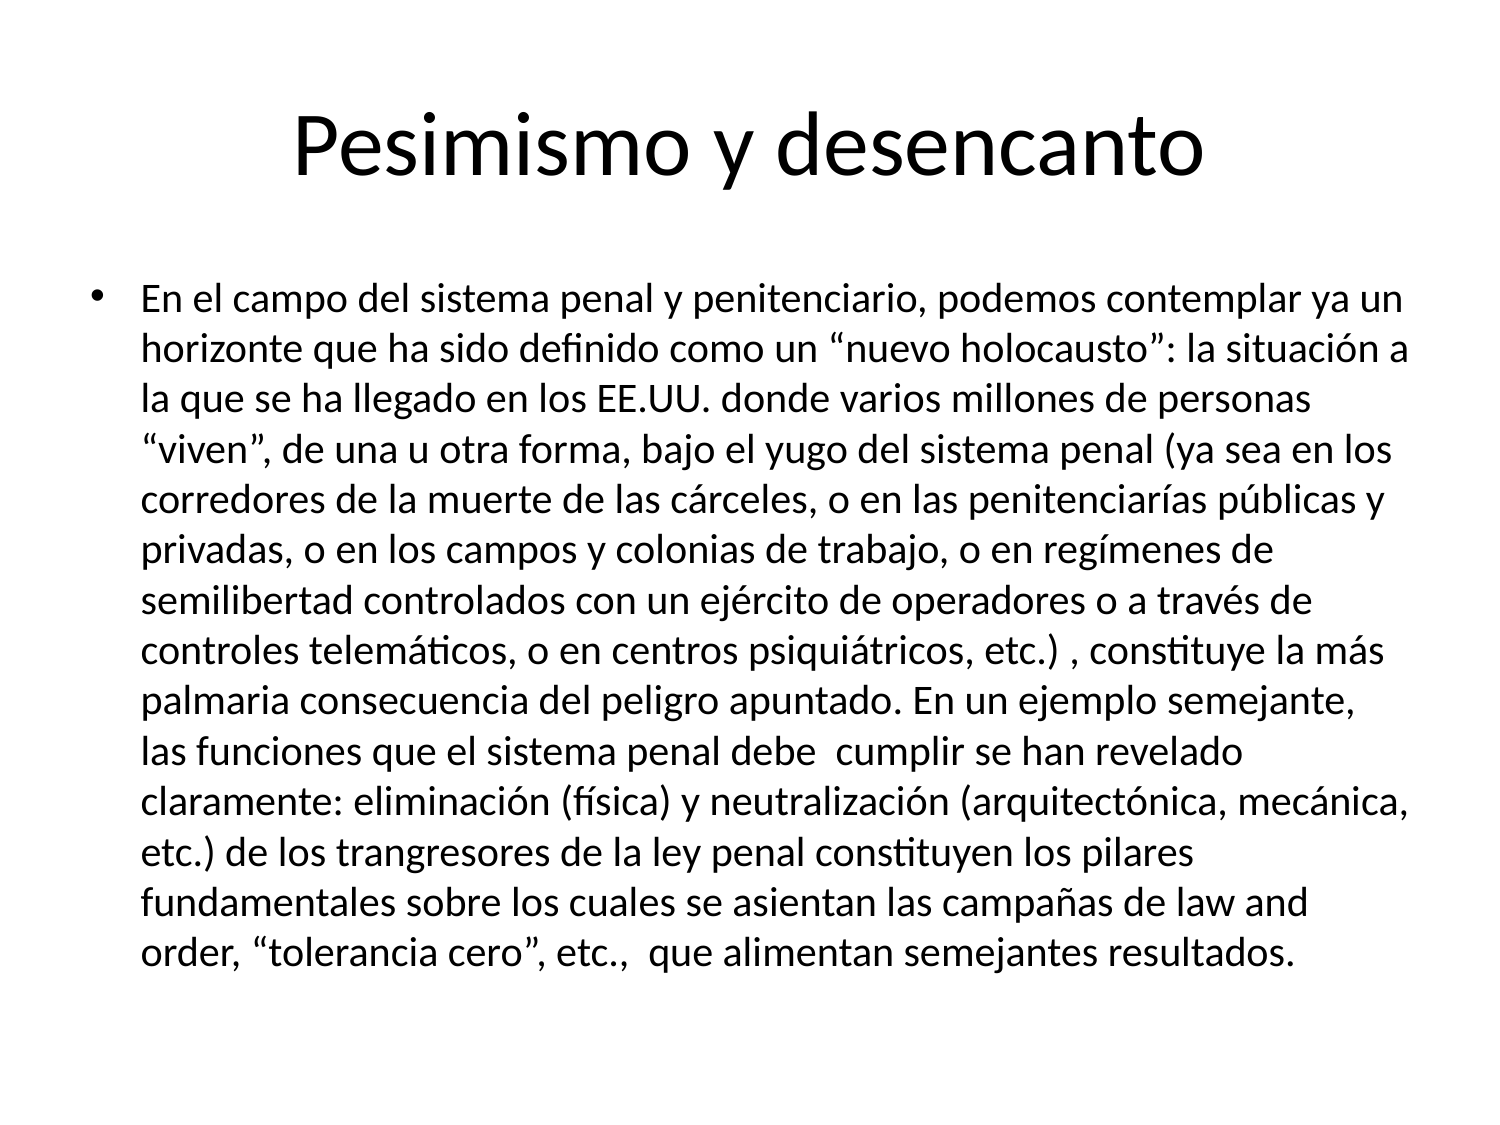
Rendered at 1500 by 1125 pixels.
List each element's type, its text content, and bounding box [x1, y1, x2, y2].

title Pesimismo y desencanto [75, 45, 1425, 233]
list En el campo del sistema penal y penitenciario, podemos contemplar ya un horizonte que ha sido definido como un “nuevo holocausto”: la situación a la que se ha llegado en los EE.UU. donde varios millones de personas “viven”, de una u otra forma, bajo el yugo del sistema penal (ya sea en los corredores de la muerte de las cárceles, o en las penitenciarías públicas y privadas, o en los campos y colonias de trabajo, o en regímenes de semilibertad controlados con un ejército de operadores o a través de controles telemáticos, o en centros psiquiátricos, etc.) , constituye la más palmaria consecuencia del peligro apuntado. En un ejemplo semejante, las funciones que el sistema penal debe cumplir se han revelado claramente: eliminación (física) y neutralización (arquitectónica, mecánica, etc.) de los trangresores de la ley penal constituyen los pilares fundamentales sobre los cuales se asientan las campañas de law and order, “tolerancia cero”, etc., que alimentan semejantes resultados. [75, 262, 1425, 1005]
